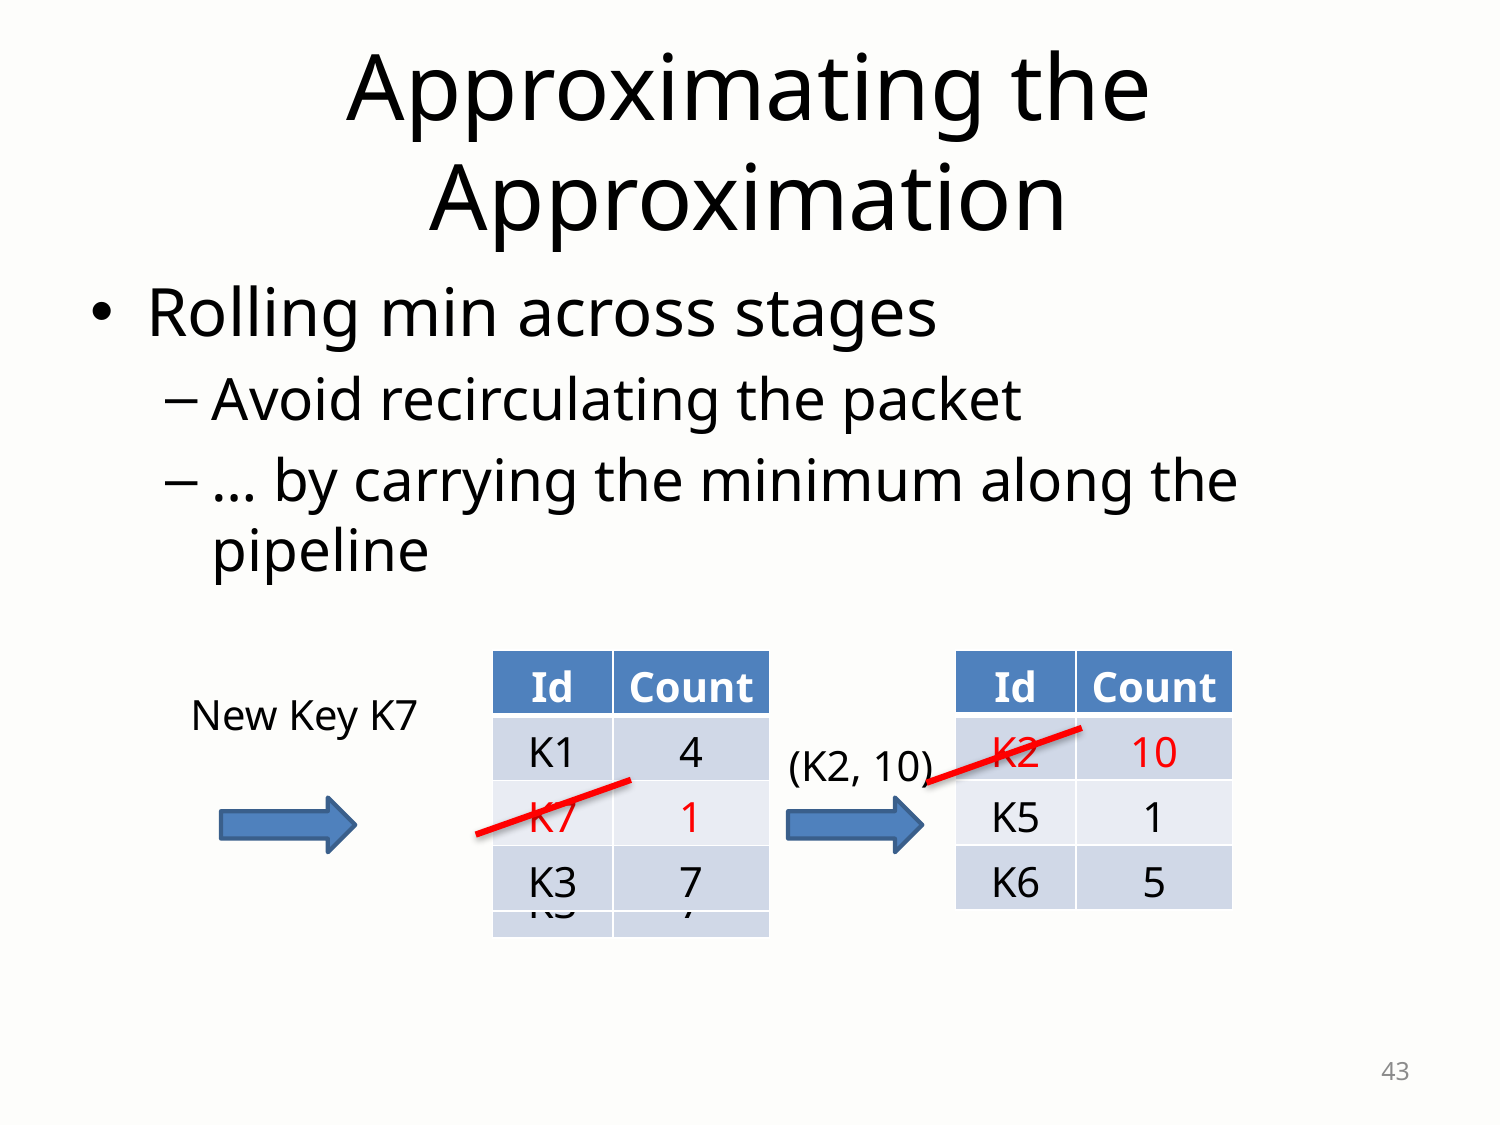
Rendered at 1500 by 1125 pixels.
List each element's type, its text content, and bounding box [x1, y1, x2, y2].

table_cell 7 [614, 912, 769, 937]
table_header Count [614, 651, 769, 713]
table_cell 10 [1077, 718, 1232, 779]
table_cell K3 [493, 912, 612, 937]
table_cell 5 [1077, 846, 1232, 909]
text_box [785, 797, 925, 855]
table_cell 4 [614, 718, 769, 780]
table_cell 1 [614, 781, 769, 845]
title Approximating the Approximation [75, 45, 1425, 233]
table_cell K3 [493, 846, 612, 910]
table_cell K2 [956, 718, 1075, 726]
text_box New Key K7 [175, 681, 443, 747]
list Rolling min across stages Avoid recirculating the packet … by carrying the minimum along the pipeline [75, 262, 1451, 1103]
table_cell K1 [493, 718, 612, 778]
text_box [926, 727, 1083, 783]
table_cell 1 [1077, 781, 1232, 844]
table_cell 7 [614, 846, 769, 910]
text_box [475, 779, 632, 835]
table_header Count [1077, 651, 1232, 712]
table_header Id [956, 651, 1075, 712]
slide_number 43 [1074, 1042, 1425, 1103]
text_box (K2, 10) [773, 732, 956, 797]
table_cell K5 [956, 792, 1075, 844]
table_cell K6 [956, 846, 1075, 909]
text_box [218, 795, 358, 855]
table_header Id [493, 651, 612, 713]
